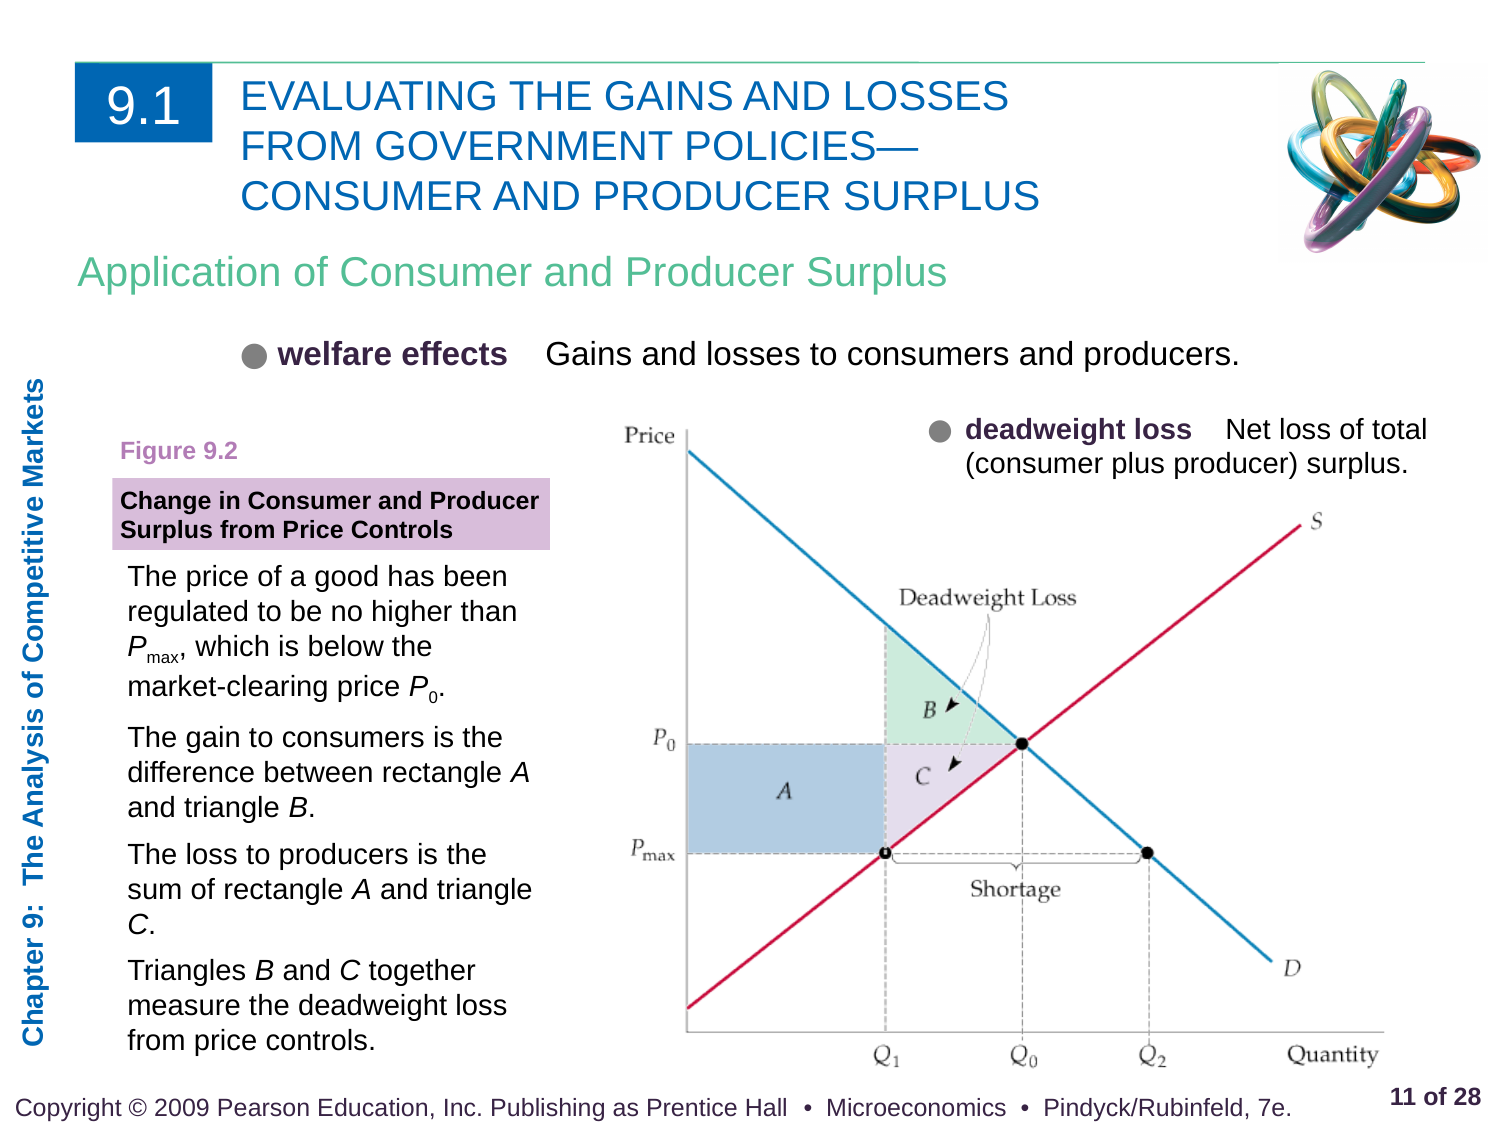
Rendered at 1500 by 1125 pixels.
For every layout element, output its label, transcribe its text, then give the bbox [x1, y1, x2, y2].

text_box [74, 62, 1279, 143]
picture [612, 415, 1402, 1088]
text_box ● deadweight loss Net loss of total (consumer plus producer) surplus. [912, 402, 1450, 488]
list Application of Consumer and Producer Surplus [62, 237, 1175, 322]
picture [1278, 63, 1488, 263]
text_box The price of a good has been regulated to be no higher than Pmax, which is below the market-clearing price P0. The gain to consumers is the difference between rectangle A and triangle B. The loss to producers is the sum of rectangle A and triangle C. Triangles B and C together measure the deadweight loss from price controls. [112, 550, 550, 1079]
title EVALUATING THE GAINS AND LOSSES FROM GOVERNMENT POLICIES— CONSUMER AND PRODUCER SURPLUS [225, 152, 1273, 225]
text_box ● welfare effects Gains and losses to consumers and producers. [224, 324, 1288, 380]
text_box Figure 9.2 [112, 425, 288, 475]
text_box Change in Consumer and Producer Surplus from Price Controls [112, 478, 550, 550]
